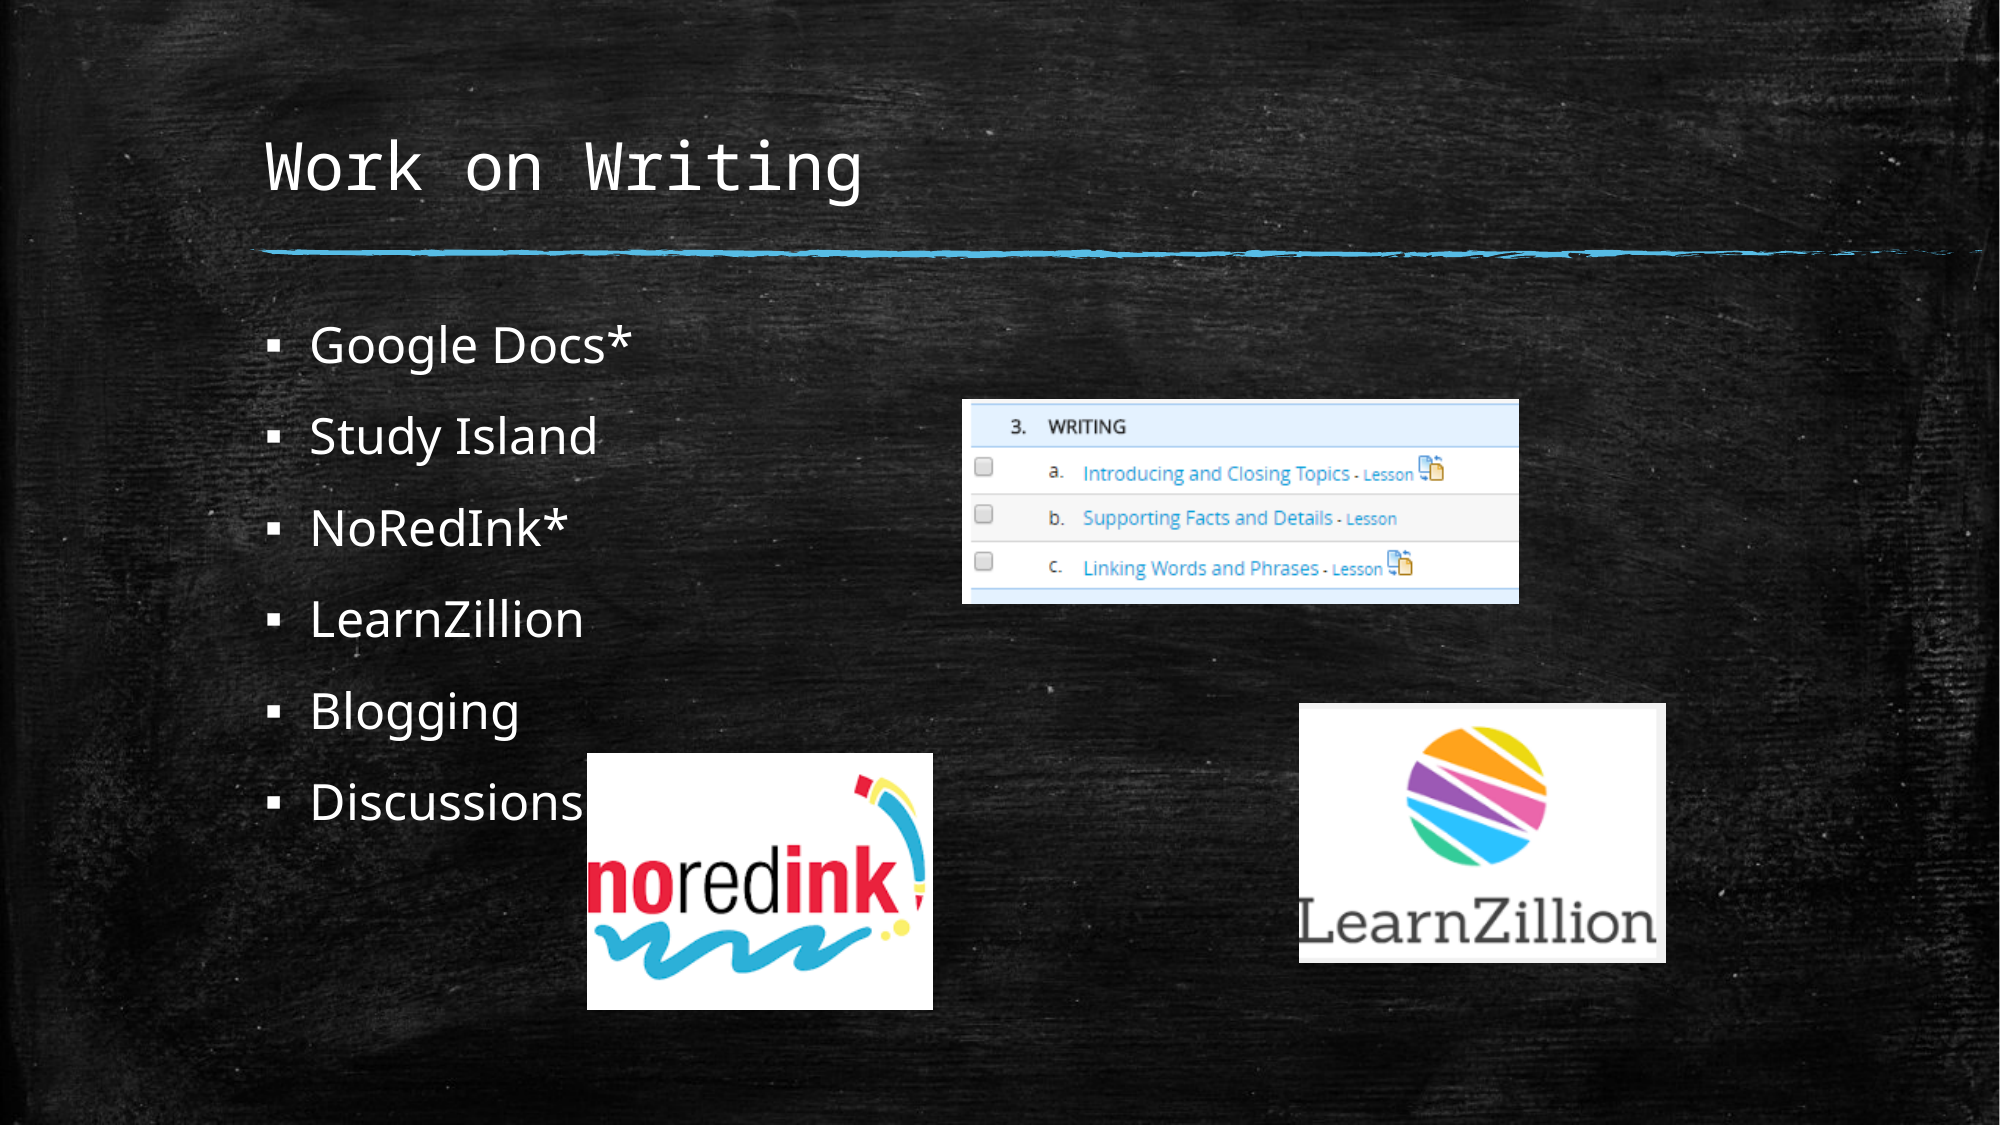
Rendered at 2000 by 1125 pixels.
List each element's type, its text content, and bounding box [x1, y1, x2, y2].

picture [1299, 703, 1666, 963]
list Google Docs* Study Island NoRedInk* LearnZillion Blogging Discussions [249, 312, 1750, 1013]
picture [587, 753, 933, 1010]
title Work on Writing [249, 45, 1750, 213]
picture [962, 399, 1519, 604]
